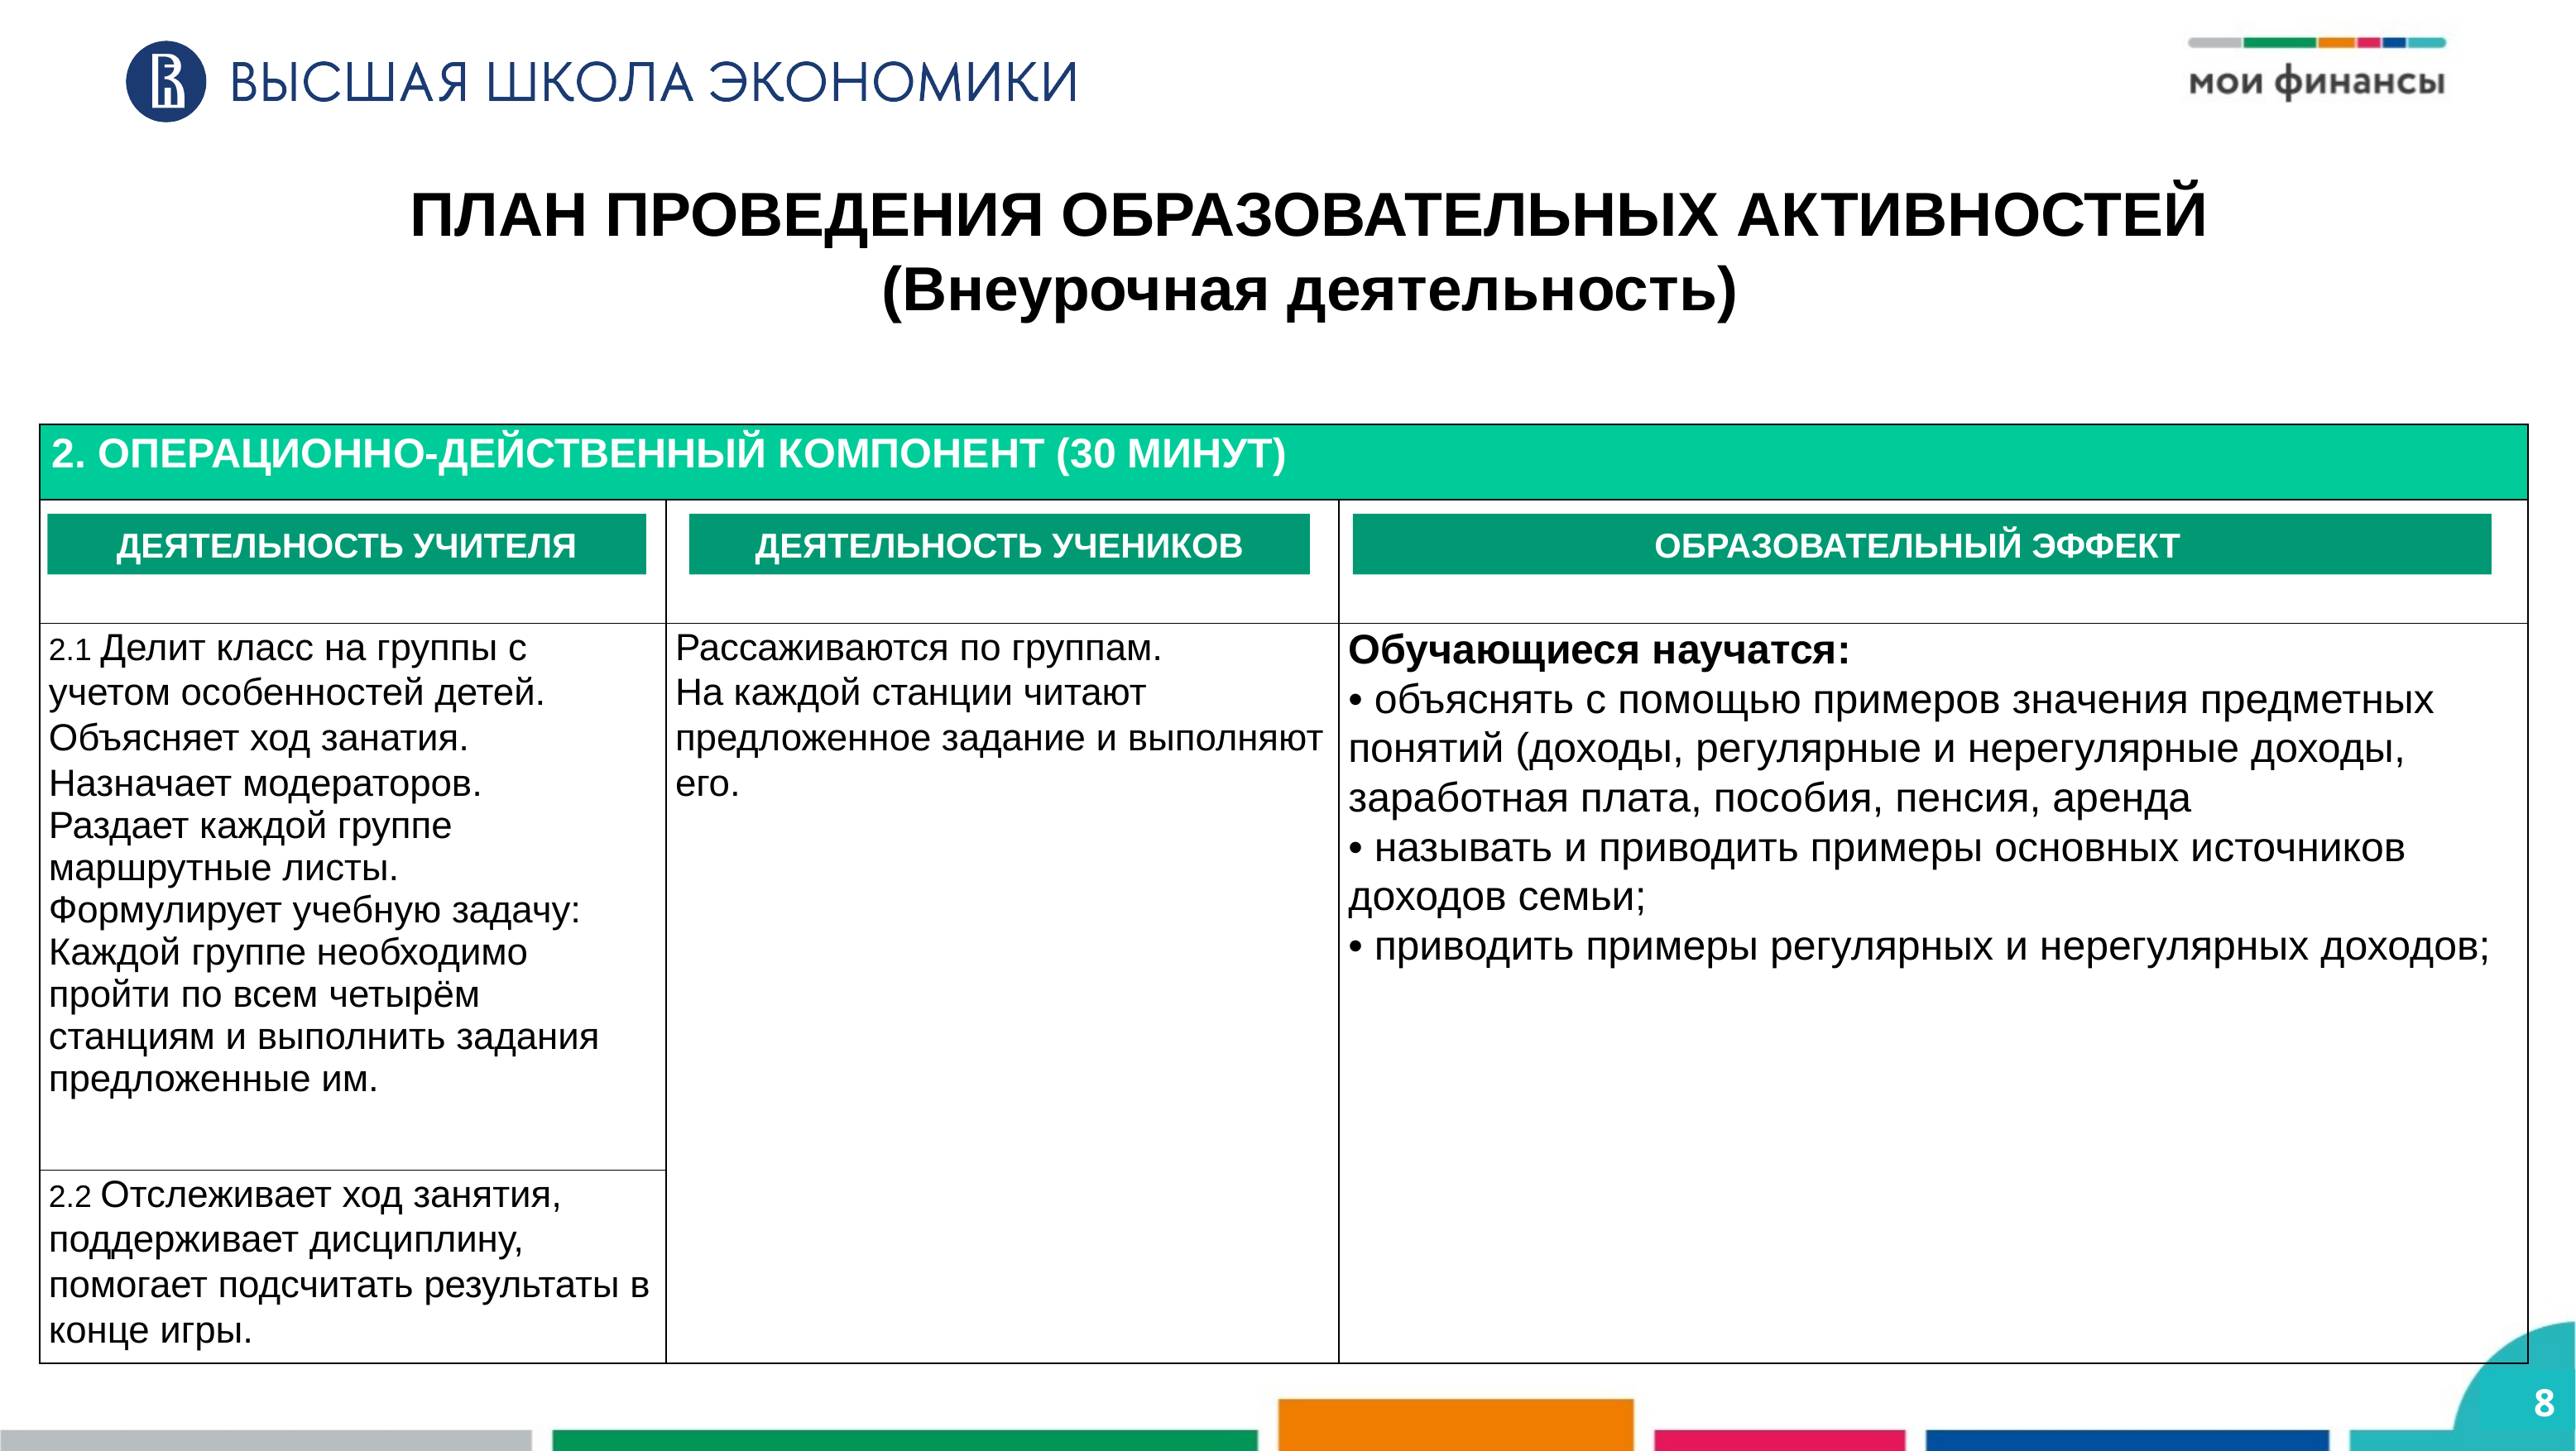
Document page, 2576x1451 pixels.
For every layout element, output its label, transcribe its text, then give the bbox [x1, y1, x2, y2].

text_box Образовательный эффект [1352, 514, 2492, 575]
table_cell Обучающиеся научатся: • объяснять с помощью примеров значения предметных понятий (доходы, регулярные и нерегулярные доходы, заработная плата, пособия, пенсия, аренда • называть и приводить примеры основных источников доходов семьи; • приводить примеры регулярных и нерегулярных доходов; [1340, 624, 2527, 1362]
table_cell [41, 500, 665, 623]
table_cell Рассаживаются по группам. На каждой станции читают предложенное задание и выполняют его. [667, 624, 1338, 1362]
table_header 2. Операционно-действенный компонент (30 минут) [41, 425, 2527, 499]
table_cell 2.1 Делит класс на группы с учетом особенностей детей. Объясняет ход занатия. Назначает модераторов. Раздает каждой группе маршрутные листы. Формулирует учебную задачу: Каждой группе необходимо пройти по всем четырём станциям и выполнить задания предложенные им. [41, 624, 665, 1170]
picture [0, 0, 2576, 1451]
table_cell [1340, 500, 2527, 623]
text_box ПЛАН ПРОВЕДЕНИЯ ОБРАЗОВАТЕЛЬНЫХ АКТИВНОСТЕЙ (Внеурочная деятельность) [44, 164, 2576, 333]
text_box Деятельность учителя [47, 514, 646, 575]
text_box Деятельность учеников [688, 514, 1310, 575]
table_cell [667, 500, 1338, 623]
text_box 8 [2480, 1368, 2576, 1430]
table_cell 2.2 Отслеживает ход занятия, поддерживает дисциплину, помогает подсчитать результаты в конце игры. [41, 1171, 665, 1362]
